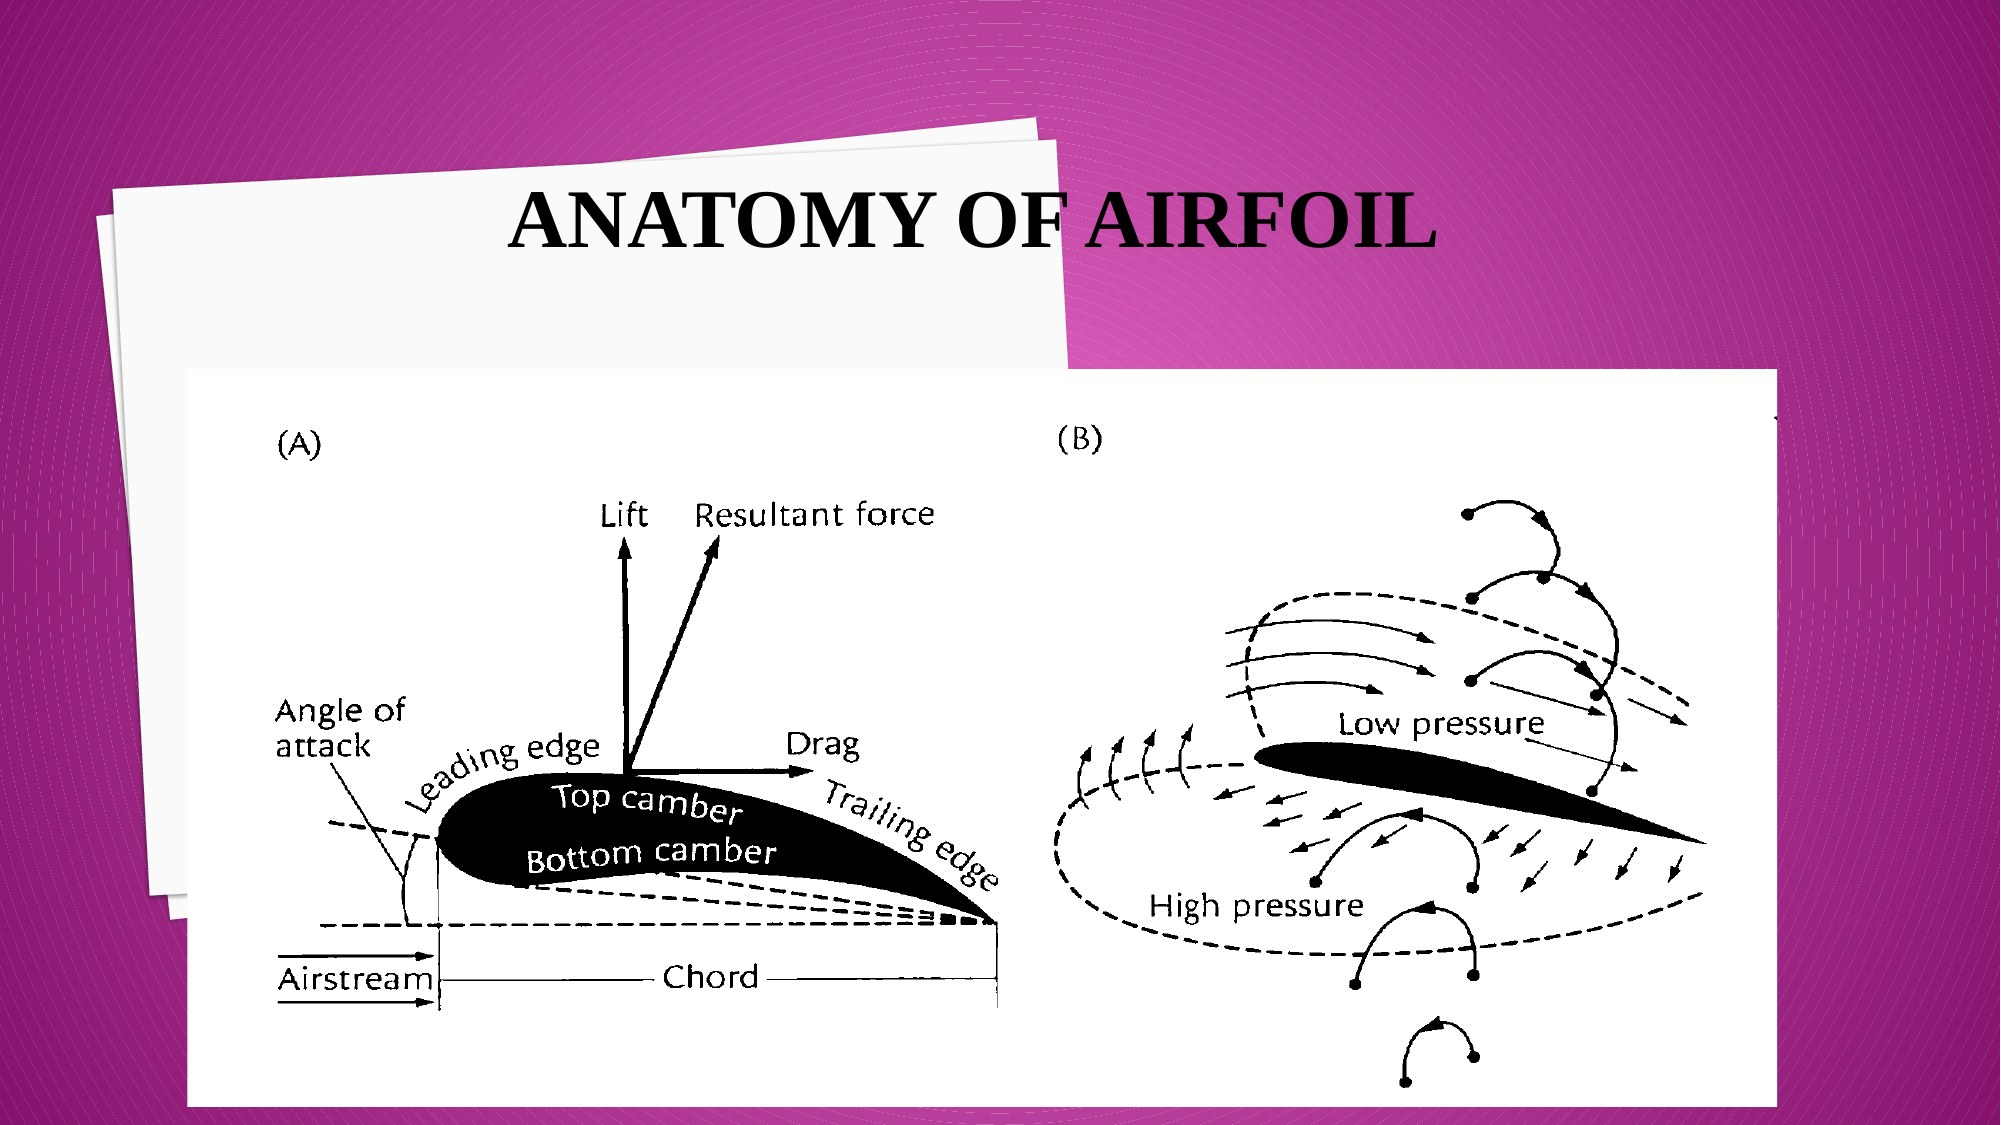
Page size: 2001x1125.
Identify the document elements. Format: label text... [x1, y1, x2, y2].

title Anatomy of airfoil [187, 133, 1778, 265]
picture [186, 368, 1778, 1107]
